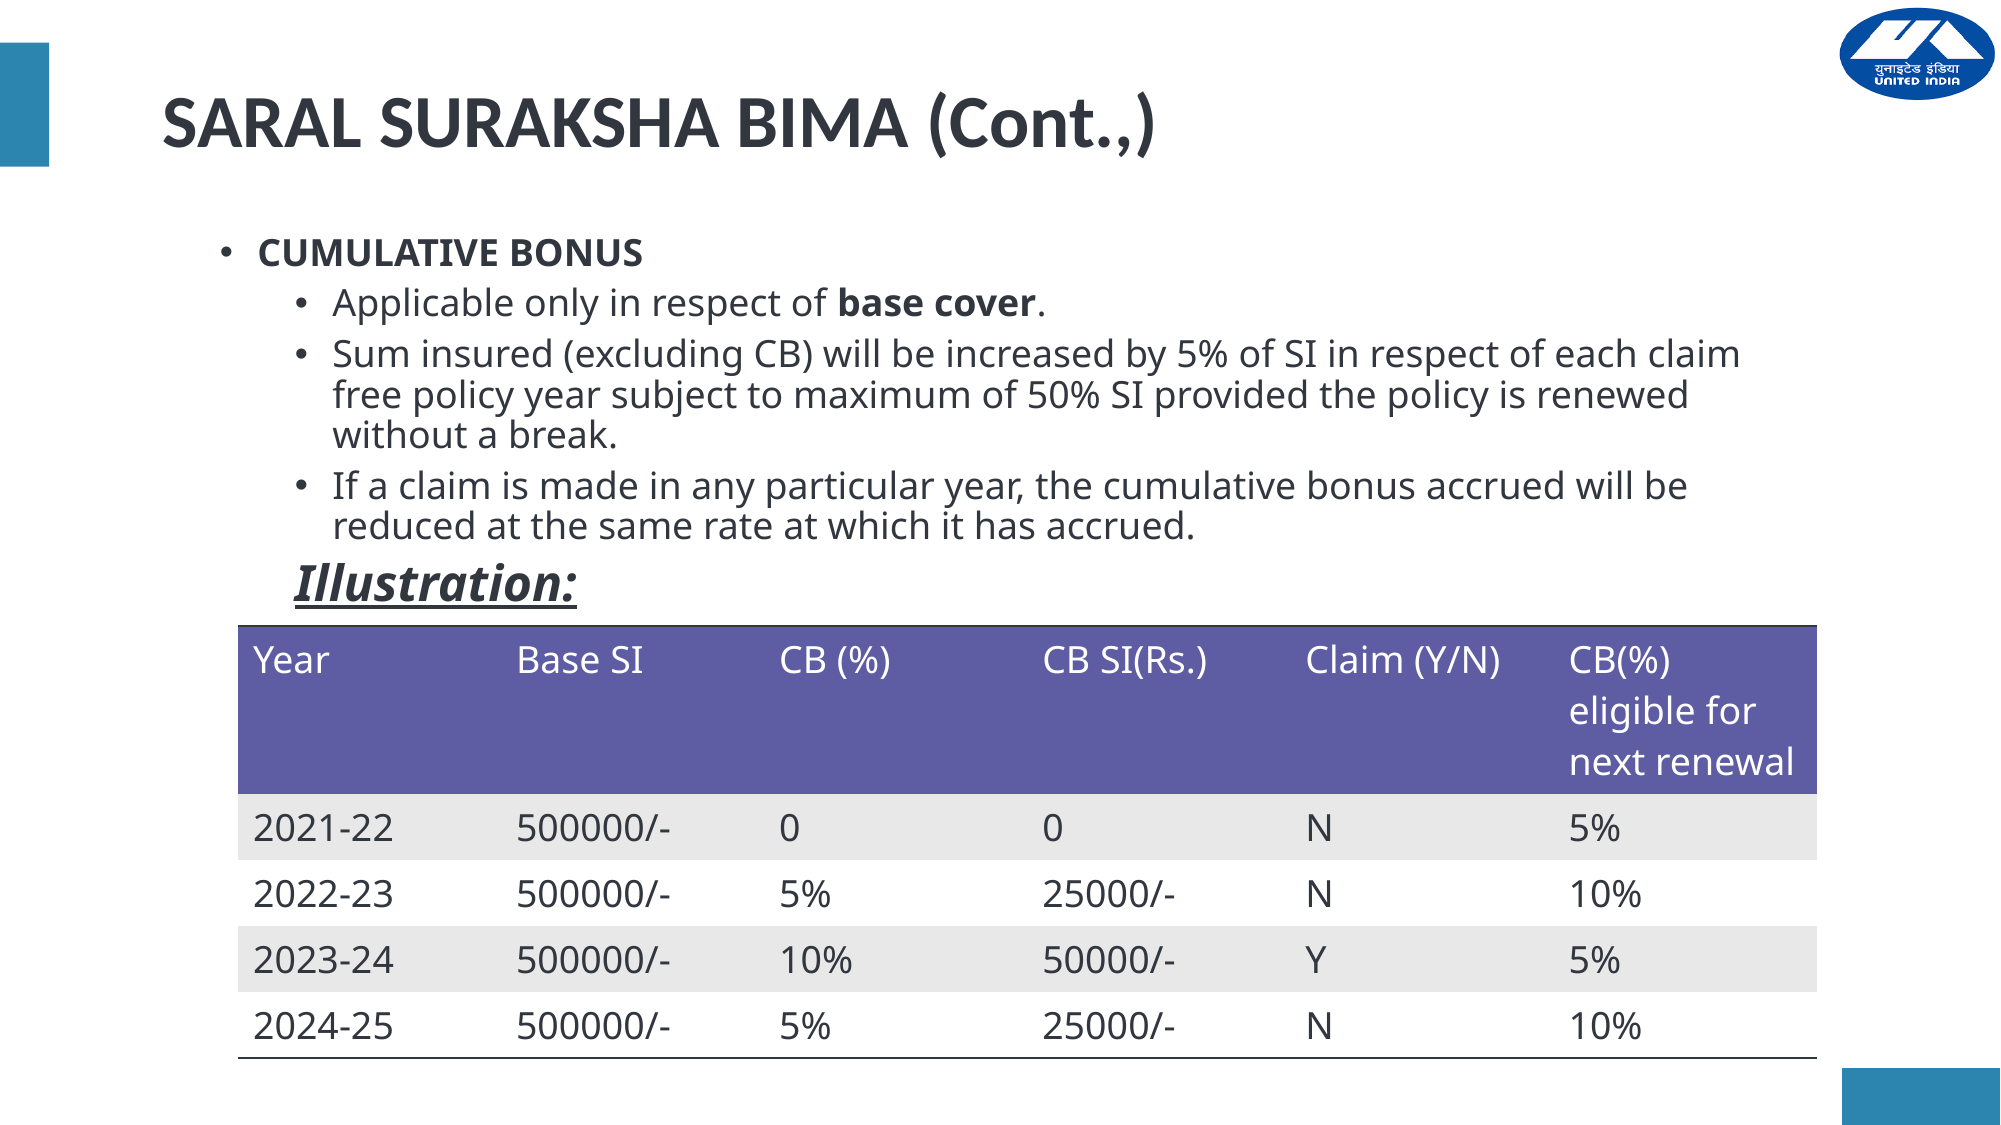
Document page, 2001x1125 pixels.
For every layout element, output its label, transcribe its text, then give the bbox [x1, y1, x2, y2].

table_cell 2024-25 [238, 992, 501, 1057]
table_cell 10% [764, 926, 1027, 992]
table_cell N [1290, 794, 1554, 860]
table_cell 5% [1554, 794, 1817, 860]
table_cell 10% [1554, 992, 1817, 1057]
title SARAL SURAKSHA BIMA (Cont.,) [147, 0, 1743, 246]
table_header Claim (Y/N) [1290, 627, 1554, 794]
table_cell 2021-22 [238, 794, 501, 860]
table_header CB SI(Rs.) [1027, 627, 1290, 794]
table_cell 10% [1554, 860, 1817, 926]
list CUMULATIVE BONUS Applicable only in respect of base cover. Sum insured (excluding CB) will be increased by 5% of SI in respect of each claim free policy year subject to maximum of 50% SI provided the policy is renewed without a break. If a claim is made in any particular year, the cumulative bonus accrued will be reduced at the same rate at which it has accrued. Illustration: [204, 226, 1789, 1085]
table_header Year [238, 627, 501, 794]
table_cell 500000/- [501, 860, 764, 926]
table_cell 5% [1554, 926, 1817, 992]
table_cell 500000/- [501, 926, 764, 992]
table_cell N [1290, 860, 1554, 926]
table_cell 5% [764, 992, 1027, 1057]
table_header CB(%) eligible for next renewal [1554, 627, 1817, 794]
table_cell 0 [764, 794, 1027, 860]
table_cell 50000/- [1027, 926, 1290, 992]
table_cell 500000/- [501, 992, 764, 1057]
table_cell N [1290, 992, 1554, 1057]
picture [1834, 3, 2000, 103]
table_cell 25000/- [1027, 860, 1290, 926]
table_header Base SI [501, 627, 764, 794]
table_cell 500000/- [501, 794, 764, 860]
table_cell 5% [764, 860, 1027, 926]
table_cell 2022-23 [238, 860, 501, 926]
table_cell 25000/- [1027, 992, 1290, 1057]
table_header CB (%) [764, 627, 1027, 794]
table_cell 2023-24 [238, 926, 501, 992]
table_cell Y [1290, 926, 1554, 992]
table_cell 0 [1027, 794, 1290, 860]
